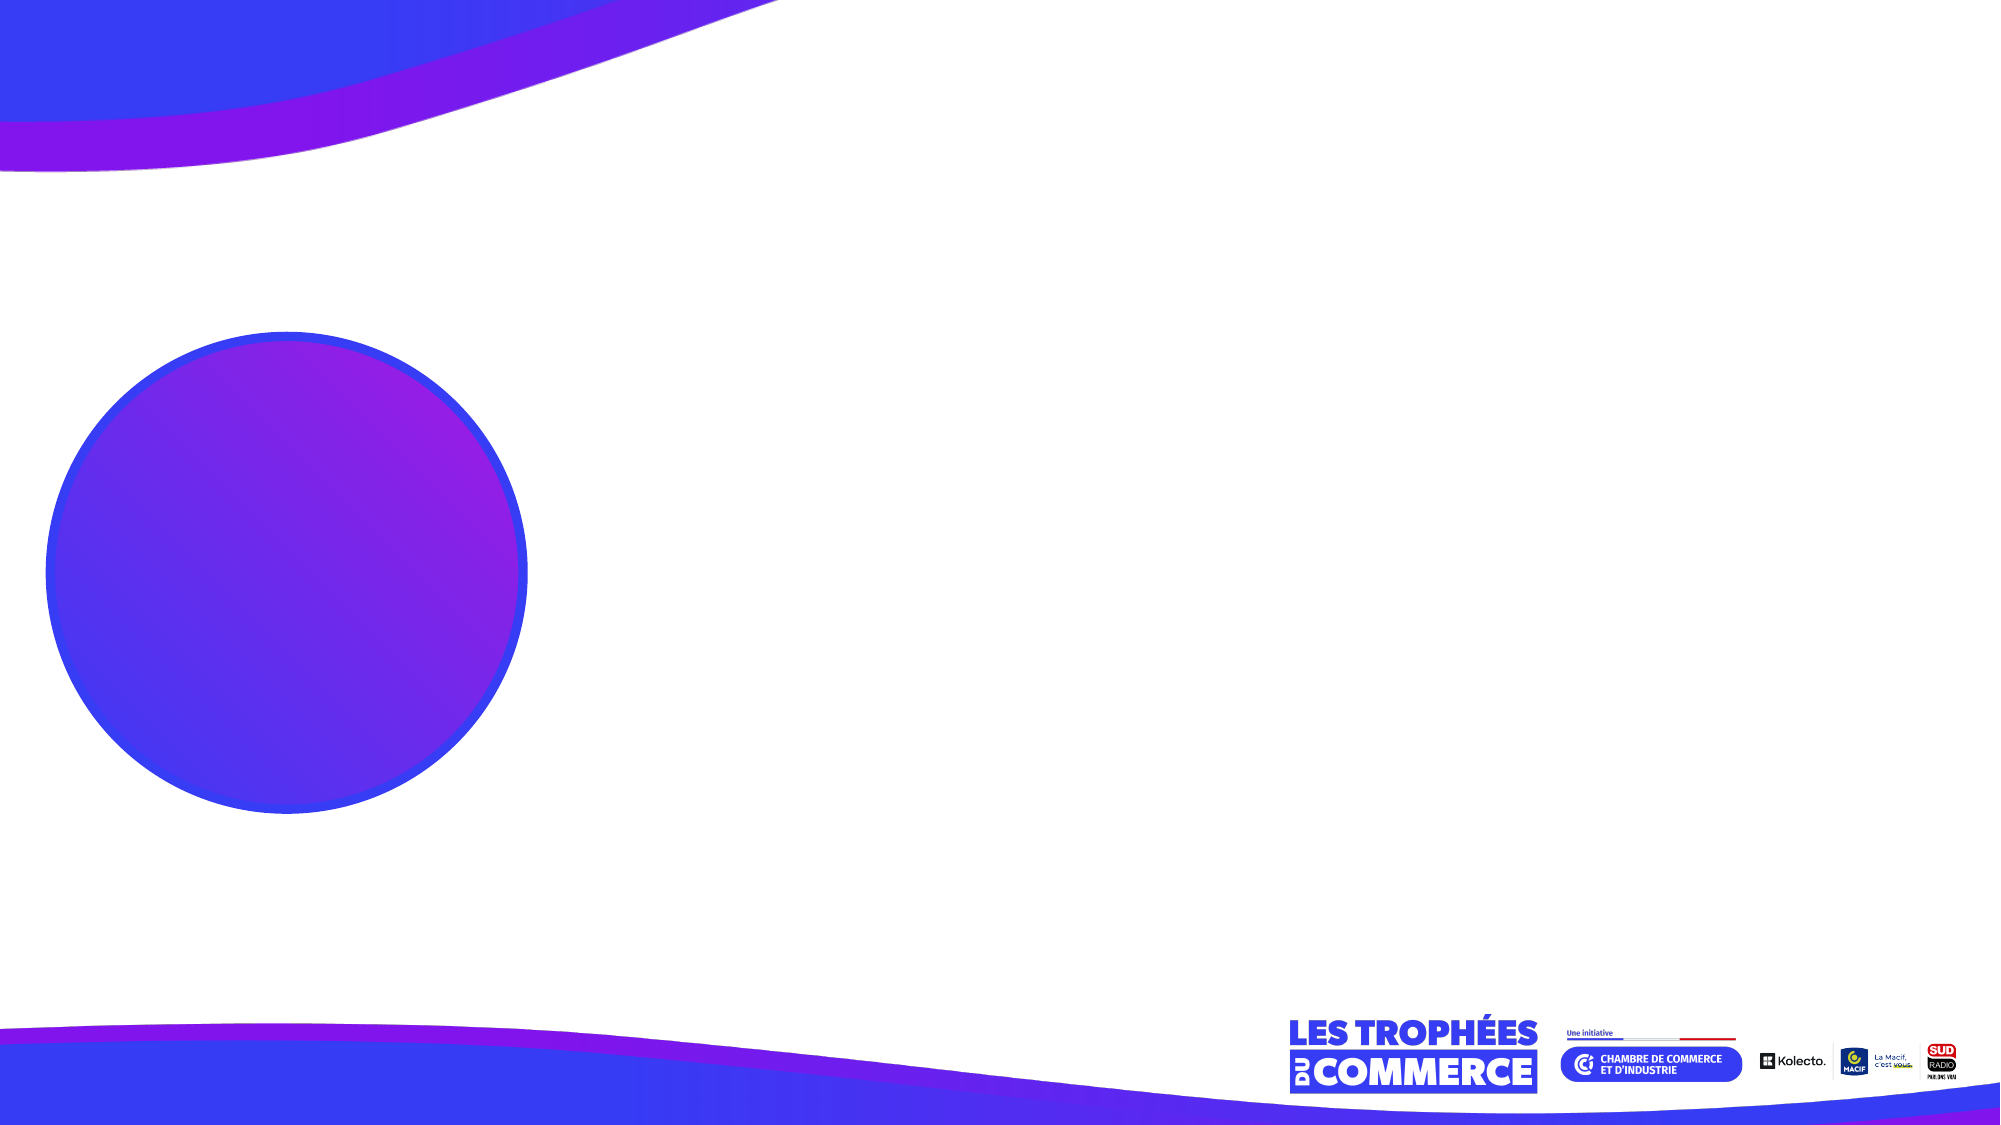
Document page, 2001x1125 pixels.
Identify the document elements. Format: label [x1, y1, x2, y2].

picture [0, 0, 812, 188]
picture [0, 365, 2000, 1125]
